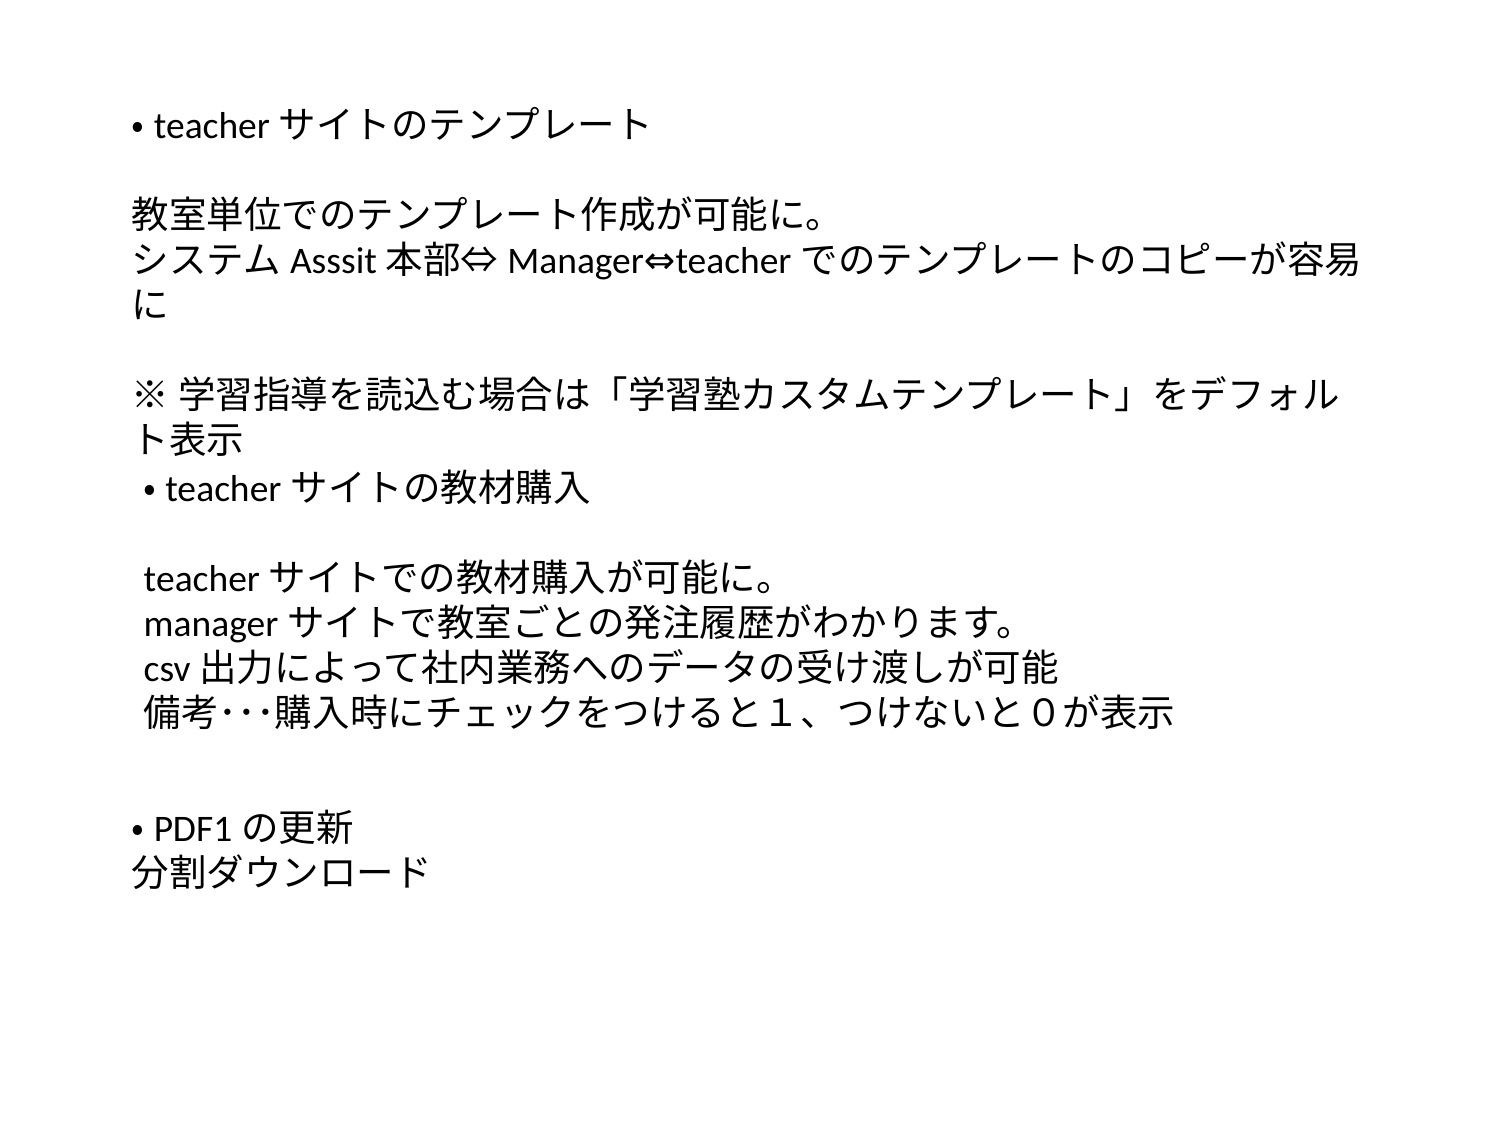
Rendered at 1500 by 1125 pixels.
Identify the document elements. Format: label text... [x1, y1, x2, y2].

text_box ・teacherサイトの教材購入 teacherサイトでの教材購入が可能に。 managerサイトで教室ごとの発注履歴がわかります。 csv出力によって社内業務へのデータの受け渡しが可能 備考･･･購入時にチェックをつけると１、つけないと０が表示 [128, 456, 1395, 742]
text_box ・PDF1の更新 分割ダウンロード [117, 796, 1383, 902]
text_box ・teacherサイトのテンプレート 教室単位でのテンプレート作成が可能に。 システムAsssit本部⇔Manager⇔teacherでのテンプレートのコピーが容易に ※学習指導を読込む場合は「学習塾カスタムテンプレート」をデフォルト表示 [117, 93, 1383, 469]
